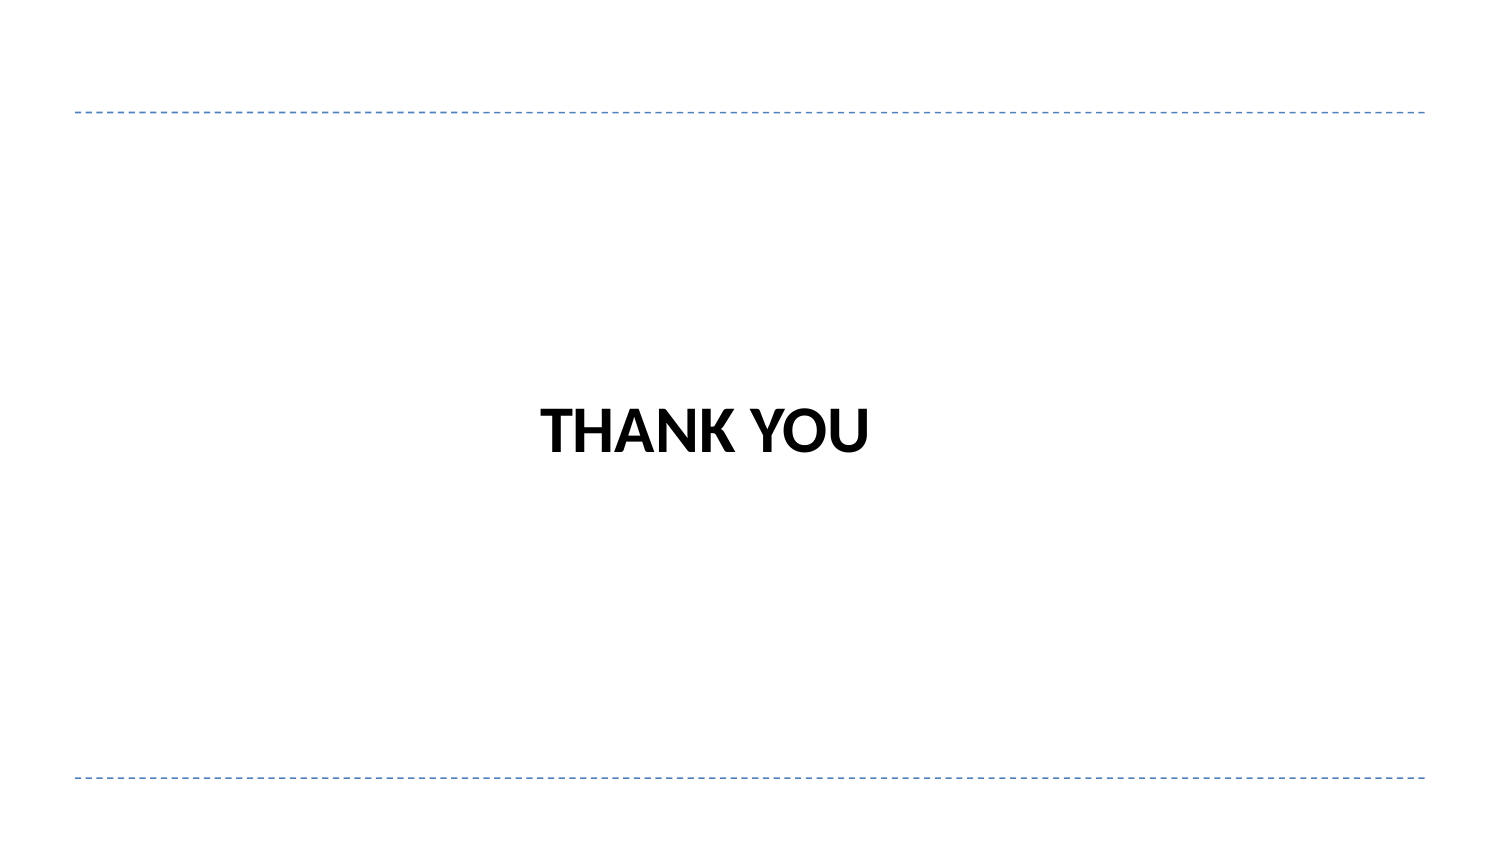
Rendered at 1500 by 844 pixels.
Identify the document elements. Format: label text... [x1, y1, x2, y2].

list THANK YOU [74, 131, 1426, 779]
